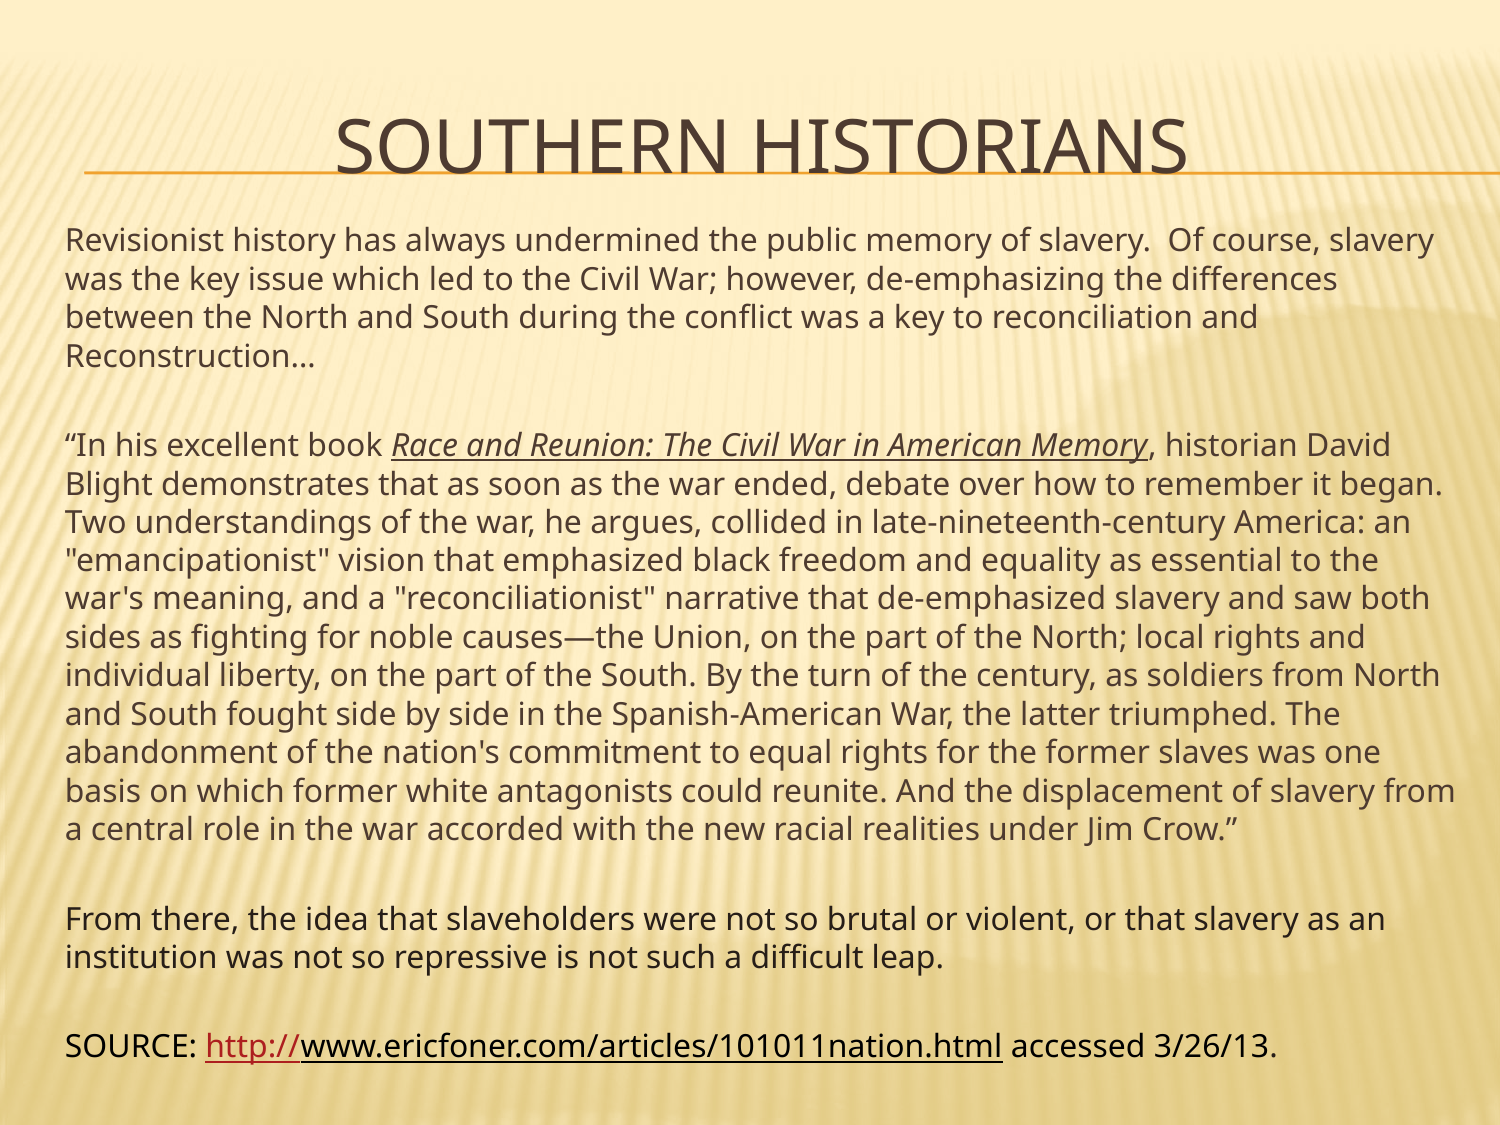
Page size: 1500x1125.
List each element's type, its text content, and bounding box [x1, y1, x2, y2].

title Southern Historians [50, 75, 1475, 212]
list Revisionist history has always undermined the public memory of slavery. Of course, slavery was the key issue which led to the Civil War; however, de-emphasizing the differences between the North and South during the conflict was a key to reconciliation and Reconstruction… “In his excellent book Race and Reunion: The Civil War in American Memory, historian David Blight demonstrates that as soon as the war ended, debate over how to remember it began. Two understandings of the war, he argues, collided in late-nineteenth-century America: an "emancipationist" vision that emphasized black freedom and equality as essential to the war's meaning, and a "reconciliationist" narrative that de-emphasized slavery and saw both sides as fighting for noble causes—the Union, on the part of the North; local rights and individual liberty, on the part of the South. By the turn of the century, as soldiers from North and South fought side by side in the Spanish-American War, the latter triumphed. The abandonment of the nation's commitment to equal rights for the former slaves was one basis on which former white antagonists could reunite. And the displacement of slavery from a central role in the war accorded with the new racial realities under Jim Crow.” From there, the idea that slaveholders were not so brutal or violent, or that slavery as an institution was not so repressive is not such a difficult leap. SOURCE: http://www.ericfoner.com/articles/101011nation.html accessed 3/26/13. [50, 212, 1475, 1100]
